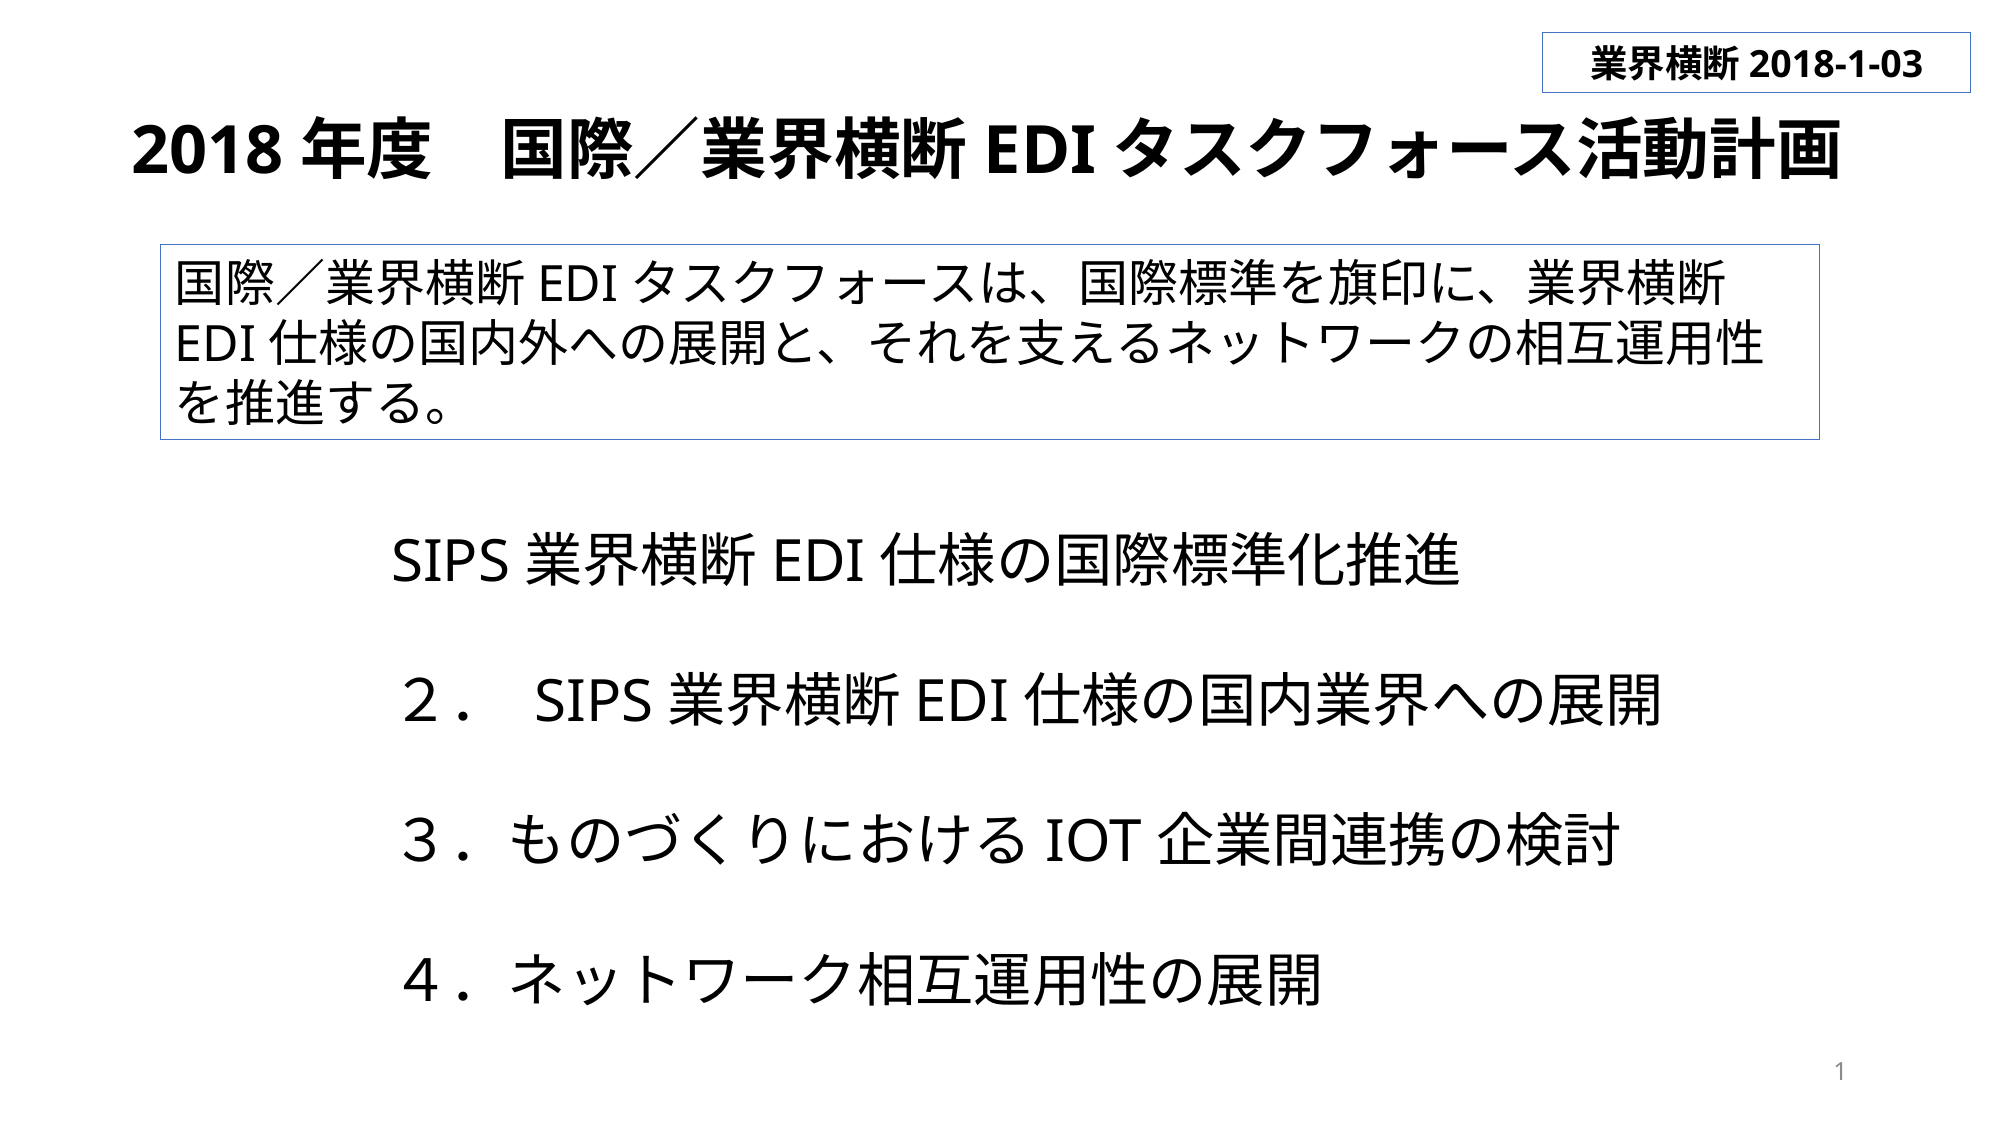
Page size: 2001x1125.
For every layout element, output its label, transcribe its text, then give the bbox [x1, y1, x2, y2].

text_box 業界横断2018-1-03 [1542, 32, 1971, 93]
slide_number 1 [1412, 1042, 1863, 1103]
text_box 国際／業界横断EDIタスクフォースは、国際標準を旗印に、業界横断EDI仕様の国内外への展開と、それを支えるネットワークの相互運用性を推進する。 [160, 244, 1820, 440]
text_box SIPS業界横断EDI仕様の国際標準化推進 ２． SIPS業界横断EDI仕様の国内業界への展開 ３．ものづくりにおけるIOT企業間連携の検討 ４．ネットワーク相互運用性の展開 [376, 515, 1720, 1021]
text_box 2018年度 国際／業界横断EDIタスクフォース活動計画 [85, 99, 1890, 194]
